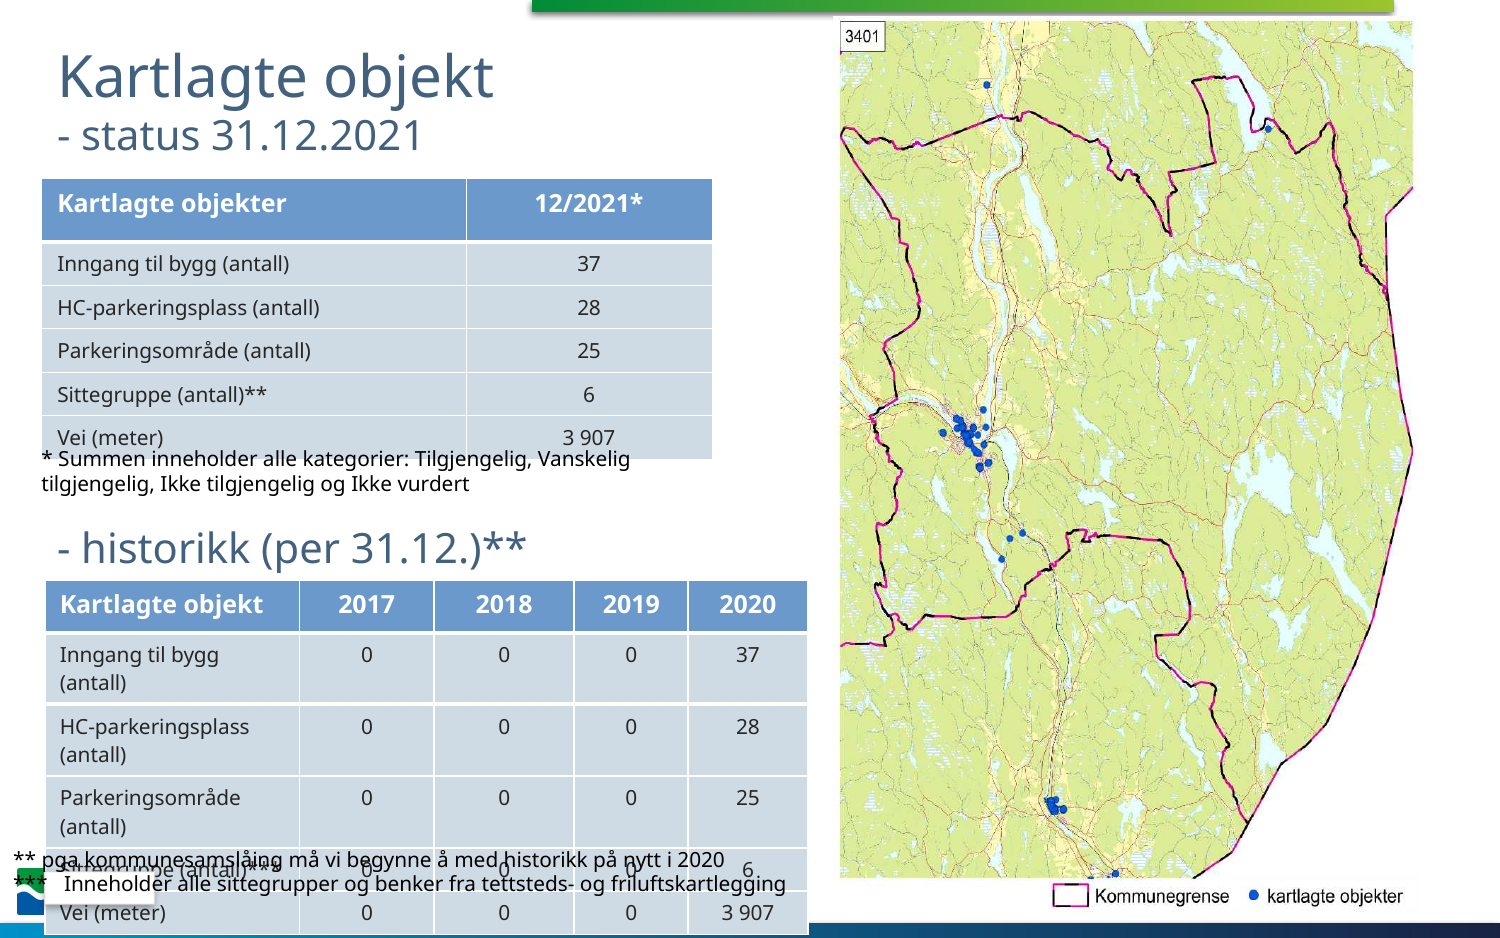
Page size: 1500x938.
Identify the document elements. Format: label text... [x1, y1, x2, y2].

table_header 12/2021* [467, 179, 712, 240]
table_cell Vei (meter) [42, 416, 466, 438]
table_cell 0 [300, 904, 433, 934]
table_header 2019 [575, 581, 687, 631]
text_box - historikk (per 31.12.)** [42, 496, 828, 580]
text_box * Summen inneholder alle kategorier: Tilgjengelig, Vanskelig tilgjengelig, Ikke tilgjengelig og Ikke vurdert [26, 438, 711, 504]
table_header Kartlagte objekt [46, 581, 299, 631]
table_cell 0 [300, 706, 433, 775]
table_cell 3 907 [689, 892, 807, 934]
table_cell 37 [467, 244, 712, 285]
table_cell Inngang til bygg (antall) [42, 244, 466, 285]
text_box Kartlagte objekt - status 31.12.2021 [42, 24, 828, 167]
table_cell HC-parkeringsplass (antall) [42, 286, 466, 328]
table_cell Vei (meter) [46, 904, 299, 934]
table_header Kartlagte objekter [42, 179, 466, 240]
picture [833, 16, 1419, 913]
table_cell 6 [467, 373, 712, 415]
table_header 2020 [689, 581, 807, 631]
table_cell 28 [689, 706, 807, 775]
table_cell 6 [802, 849, 807, 890]
table_cell 28 [467, 286, 712, 328]
text_box ** pga kommunesamslåing må vi begynne å med historikk på nytt i 2020 *** Inneholder alle sittegrupper og benker fra tettsteds- og friluftskartlegging [0, 838, 802, 904]
table_cell 0 [435, 706, 573, 775]
table_cell Parkeringsområde (antall) [42, 329, 466, 372]
table_cell Inngang til bygg (antall) [46, 635, 299, 702]
table_cell 25 [467, 329, 712, 372]
table_cell HC-parkeringsplass (antall) [46, 706, 299, 775]
table_cell 0 [435, 904, 573, 934]
table_cell 0 [575, 706, 687, 775]
table_cell 0 [435, 777, 573, 838]
table_cell 25 [689, 777, 807, 847]
table_cell 0 [575, 904, 687, 934]
table_cell 0 [435, 635, 573, 702]
table_cell 0 [575, 777, 687, 838]
table_cell Parkeringsområde (antall) [46, 777, 299, 838]
table_header 2017 [300, 581, 433, 631]
table_cell 3 907 [467, 416, 712, 459]
table_cell 0 [300, 777, 433, 838]
table_cell 0 [575, 635, 687, 702]
table_cell 0 [300, 635, 433, 702]
table_cell Sittegruppe (antall)** [42, 373, 466, 415]
table_cell 37 [689, 635, 807, 702]
table_header 2018 [435, 581, 573, 631]
